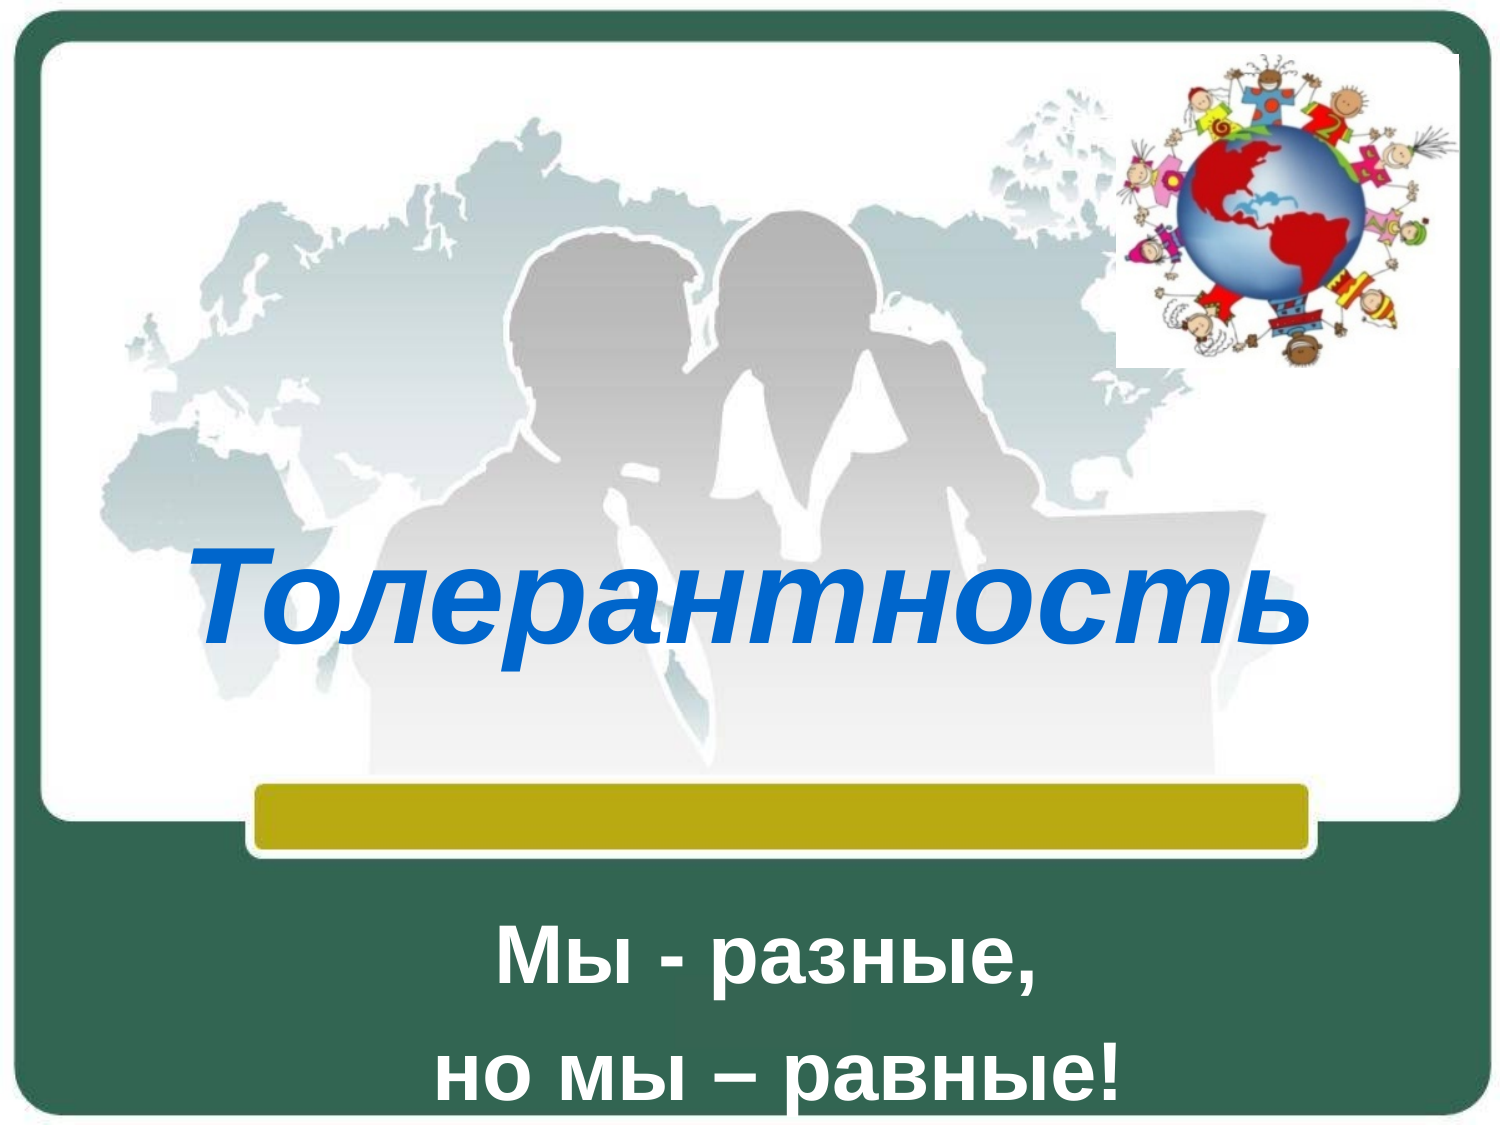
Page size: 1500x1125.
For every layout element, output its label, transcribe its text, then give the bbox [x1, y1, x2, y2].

picture [0, 0, 1500, 1125]
title Толерантность [112, 467, 1388, 710]
subtitle Мы - разные, но мы – равные! [253, 893, 1304, 1059]
